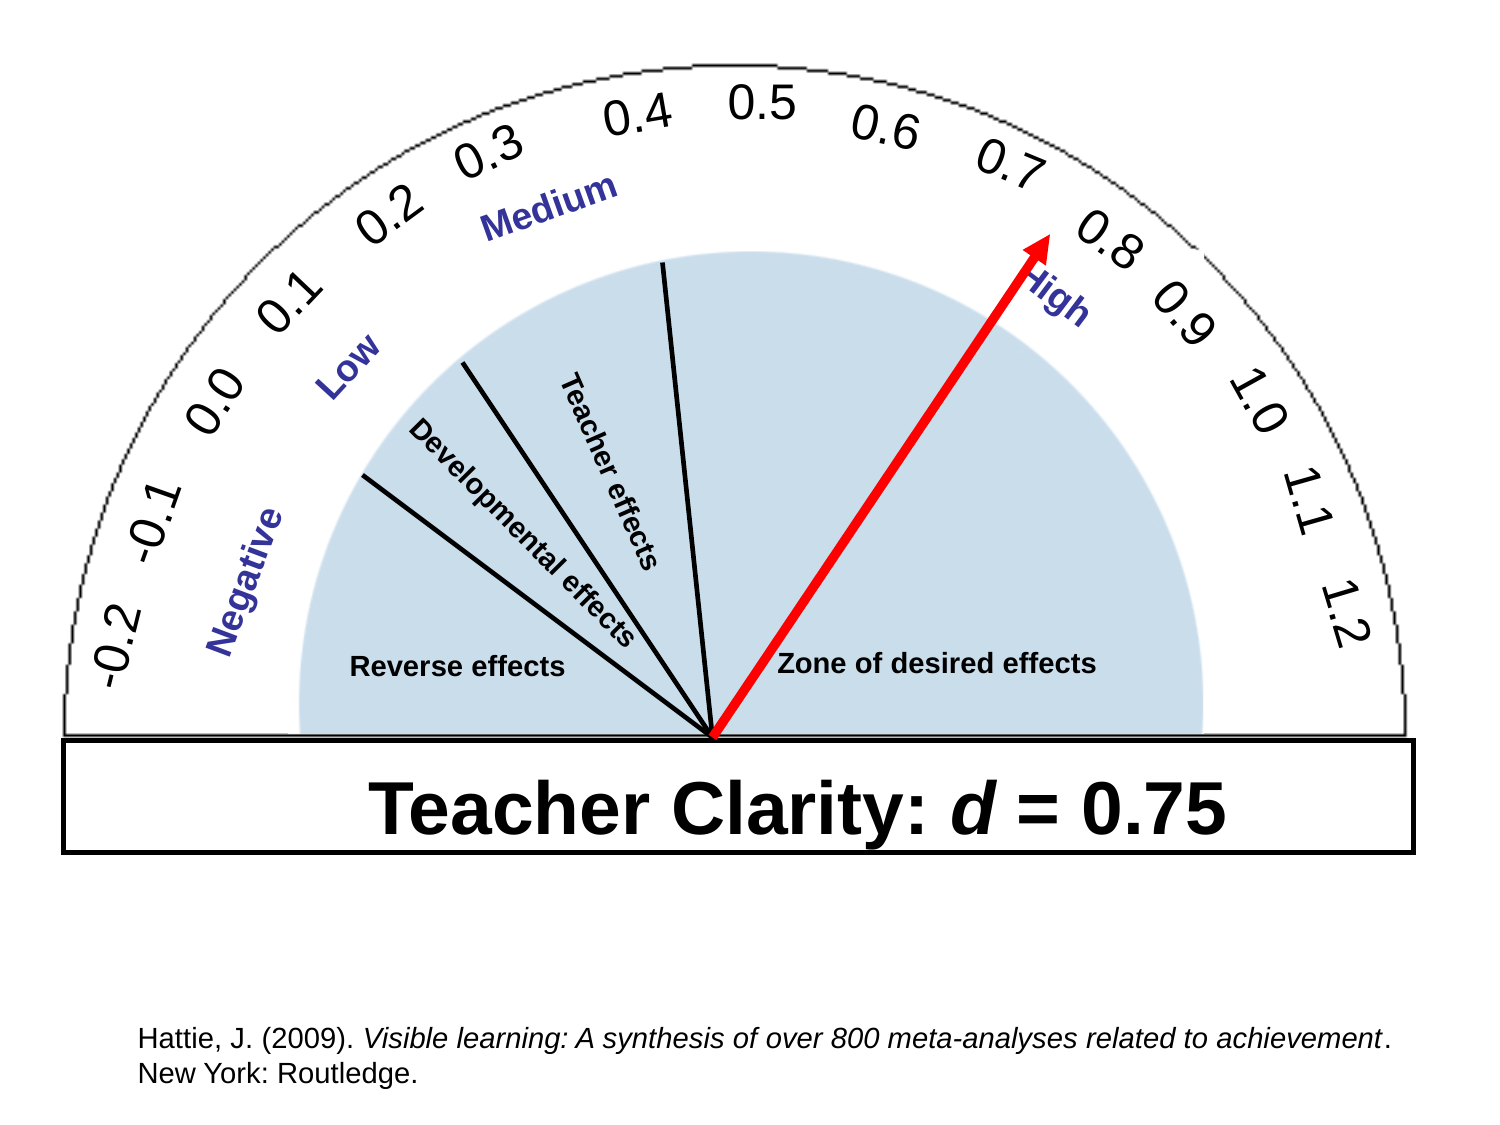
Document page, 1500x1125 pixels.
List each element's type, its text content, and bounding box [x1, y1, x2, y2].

text_box Teacher Clarity: d = 0.75 [353, 760, 498, 858]
text_box [1243, 760, 1414, 853]
text_box [63, 760, 353, 853]
text_box Teacher Clarity: d = 0.75 [992, 760, 1243, 858]
text_box Hattie, J. (2009). Visible learning: A synthesis of over 800 meta-analyses related to achievement. New York: Routledge. [123, 1012, 1416, 1098]
picture [0, 33, 1451, 951]
